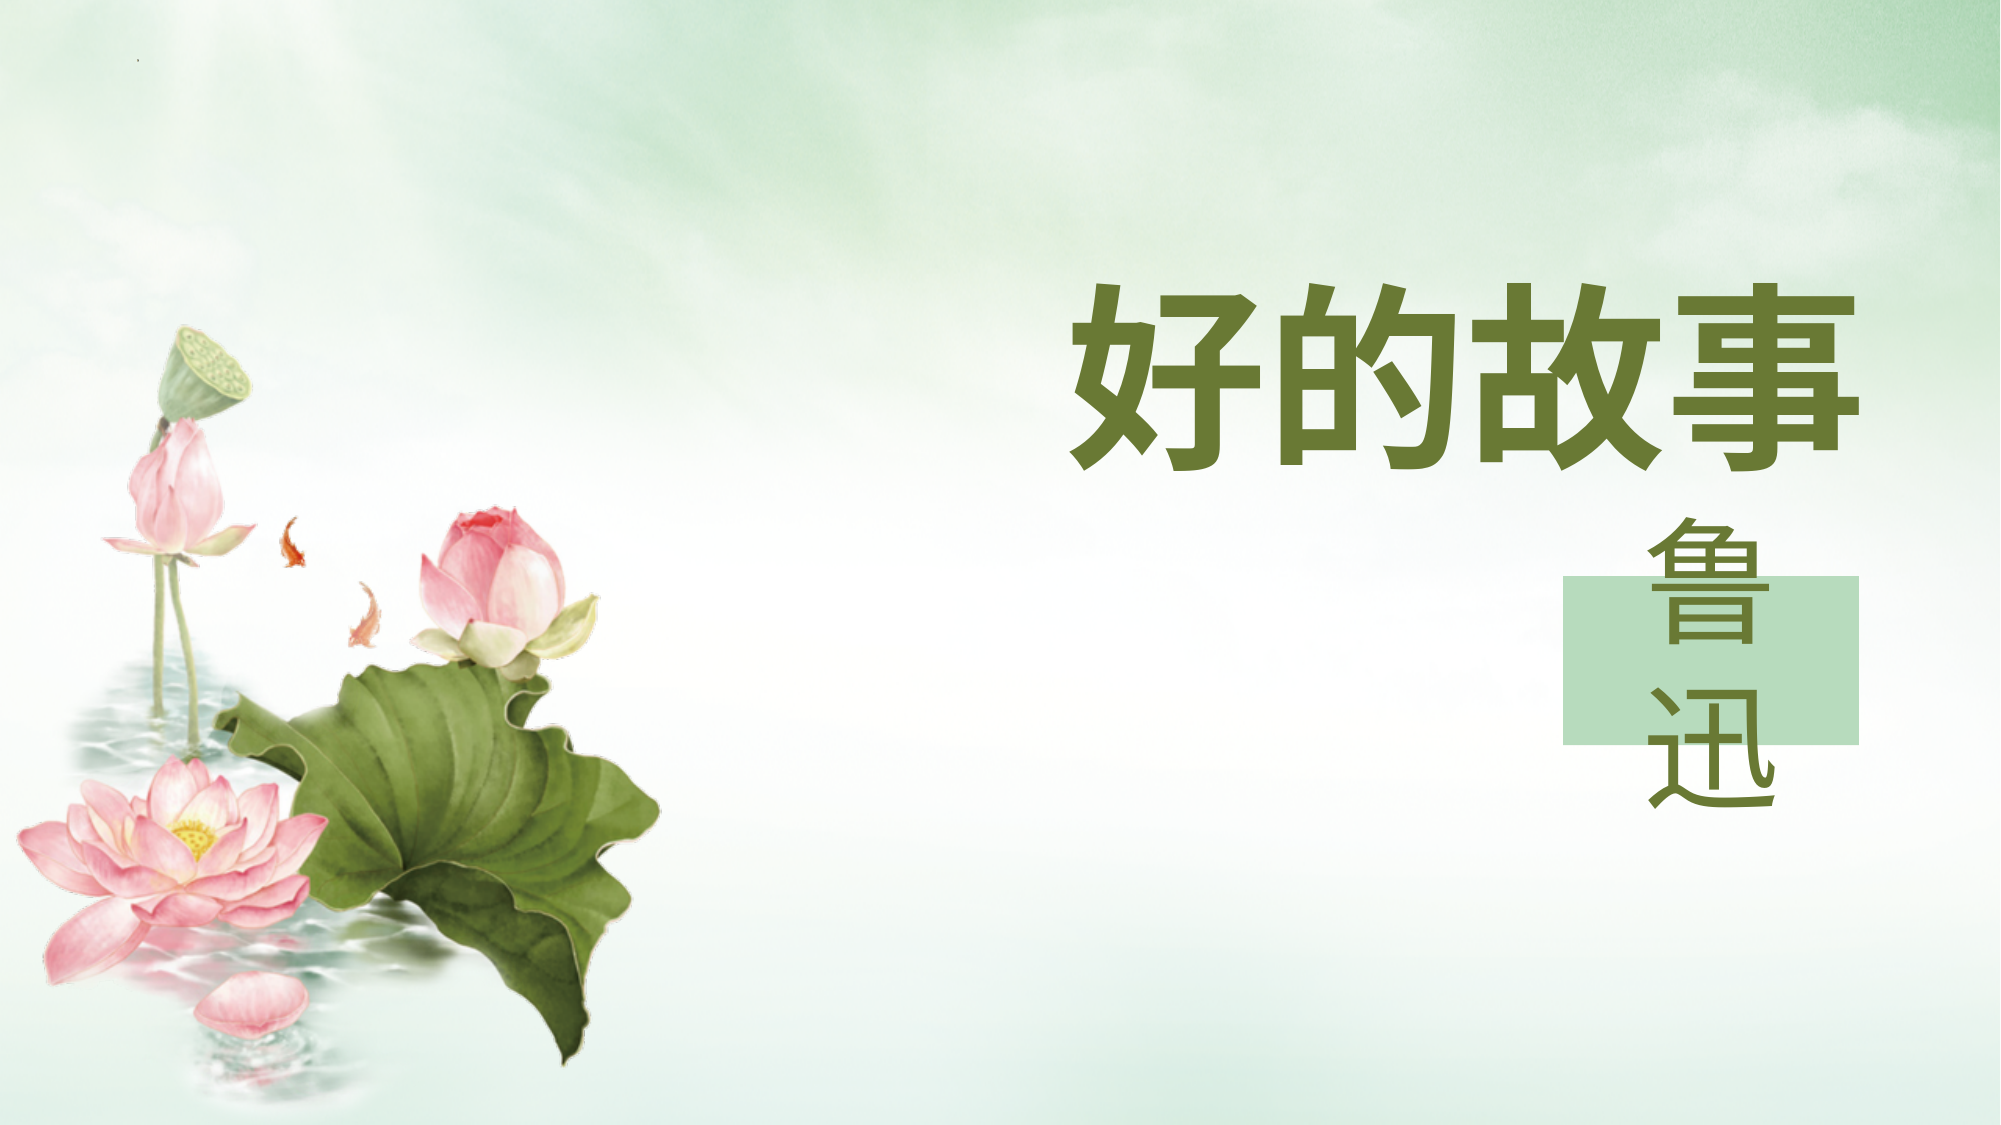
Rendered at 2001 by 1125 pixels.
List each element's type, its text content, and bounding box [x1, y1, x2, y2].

text_box 好的故事 [632, 246, 1881, 502]
picture [0, 0, 2001, 1125]
text_box 鲁迅 [1563, 576, 1859, 746]
